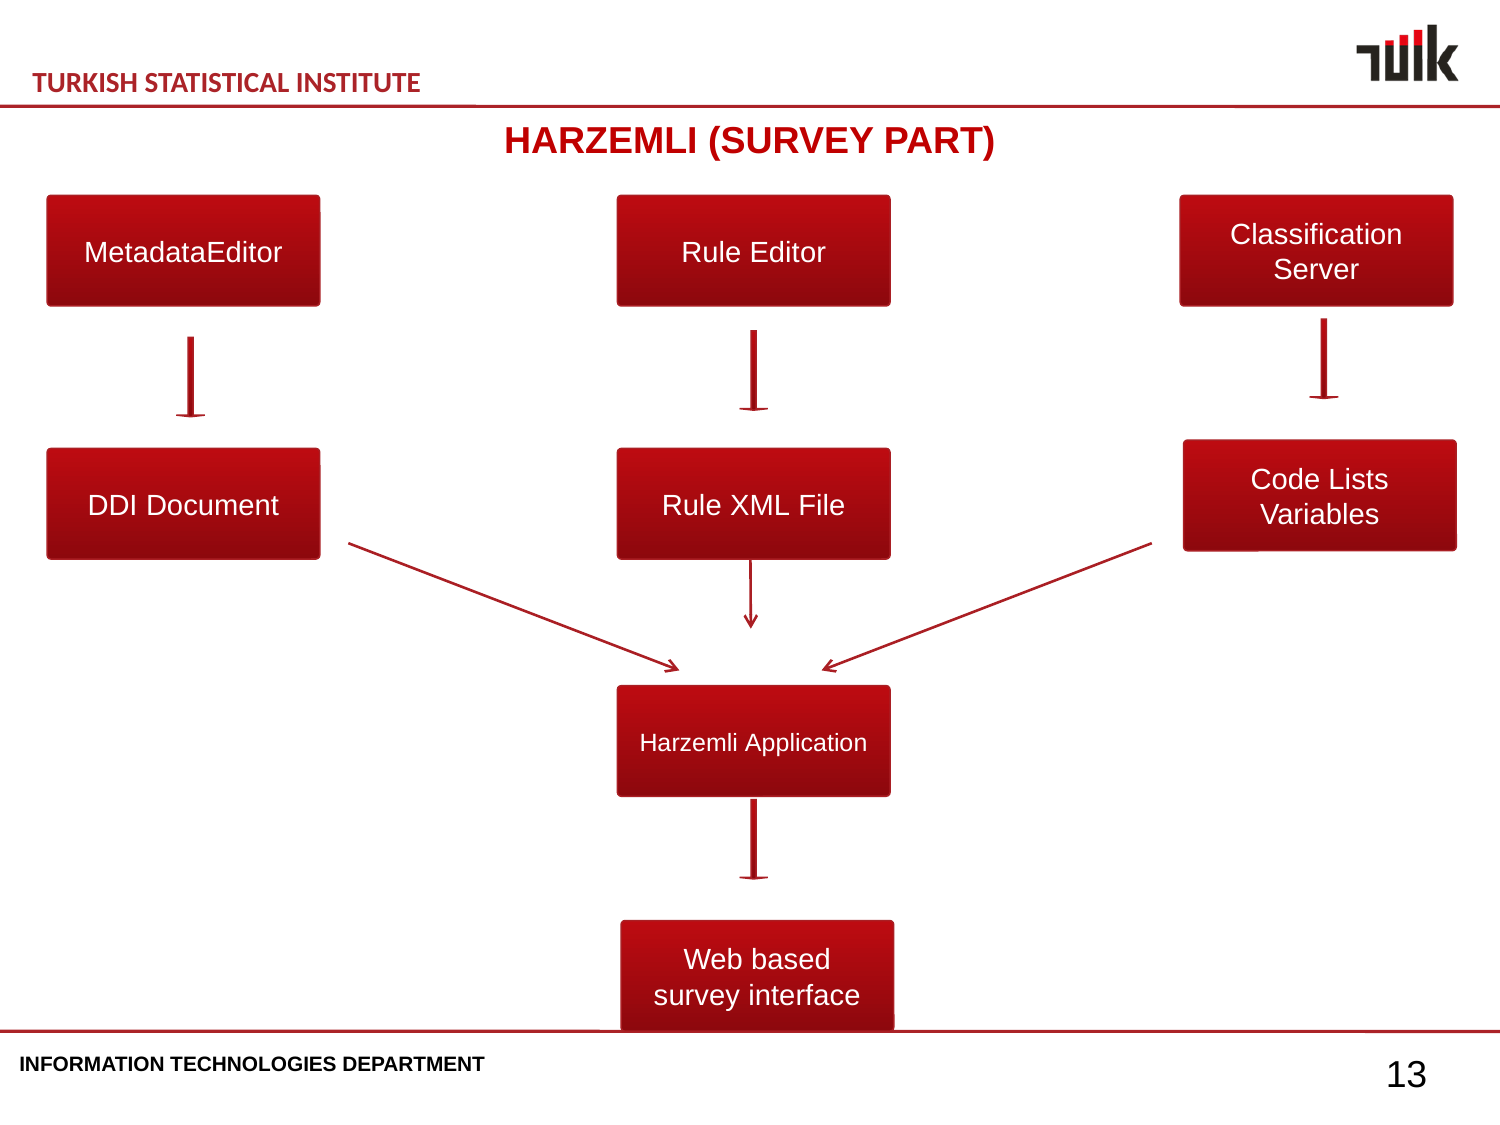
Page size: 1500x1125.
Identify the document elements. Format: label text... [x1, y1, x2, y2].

picture [1352, 19, 1464, 85]
text_box HARZEMLI (SURVEY PART) [74, 109, 1425, 193]
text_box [46, 195, 1457, 1032]
